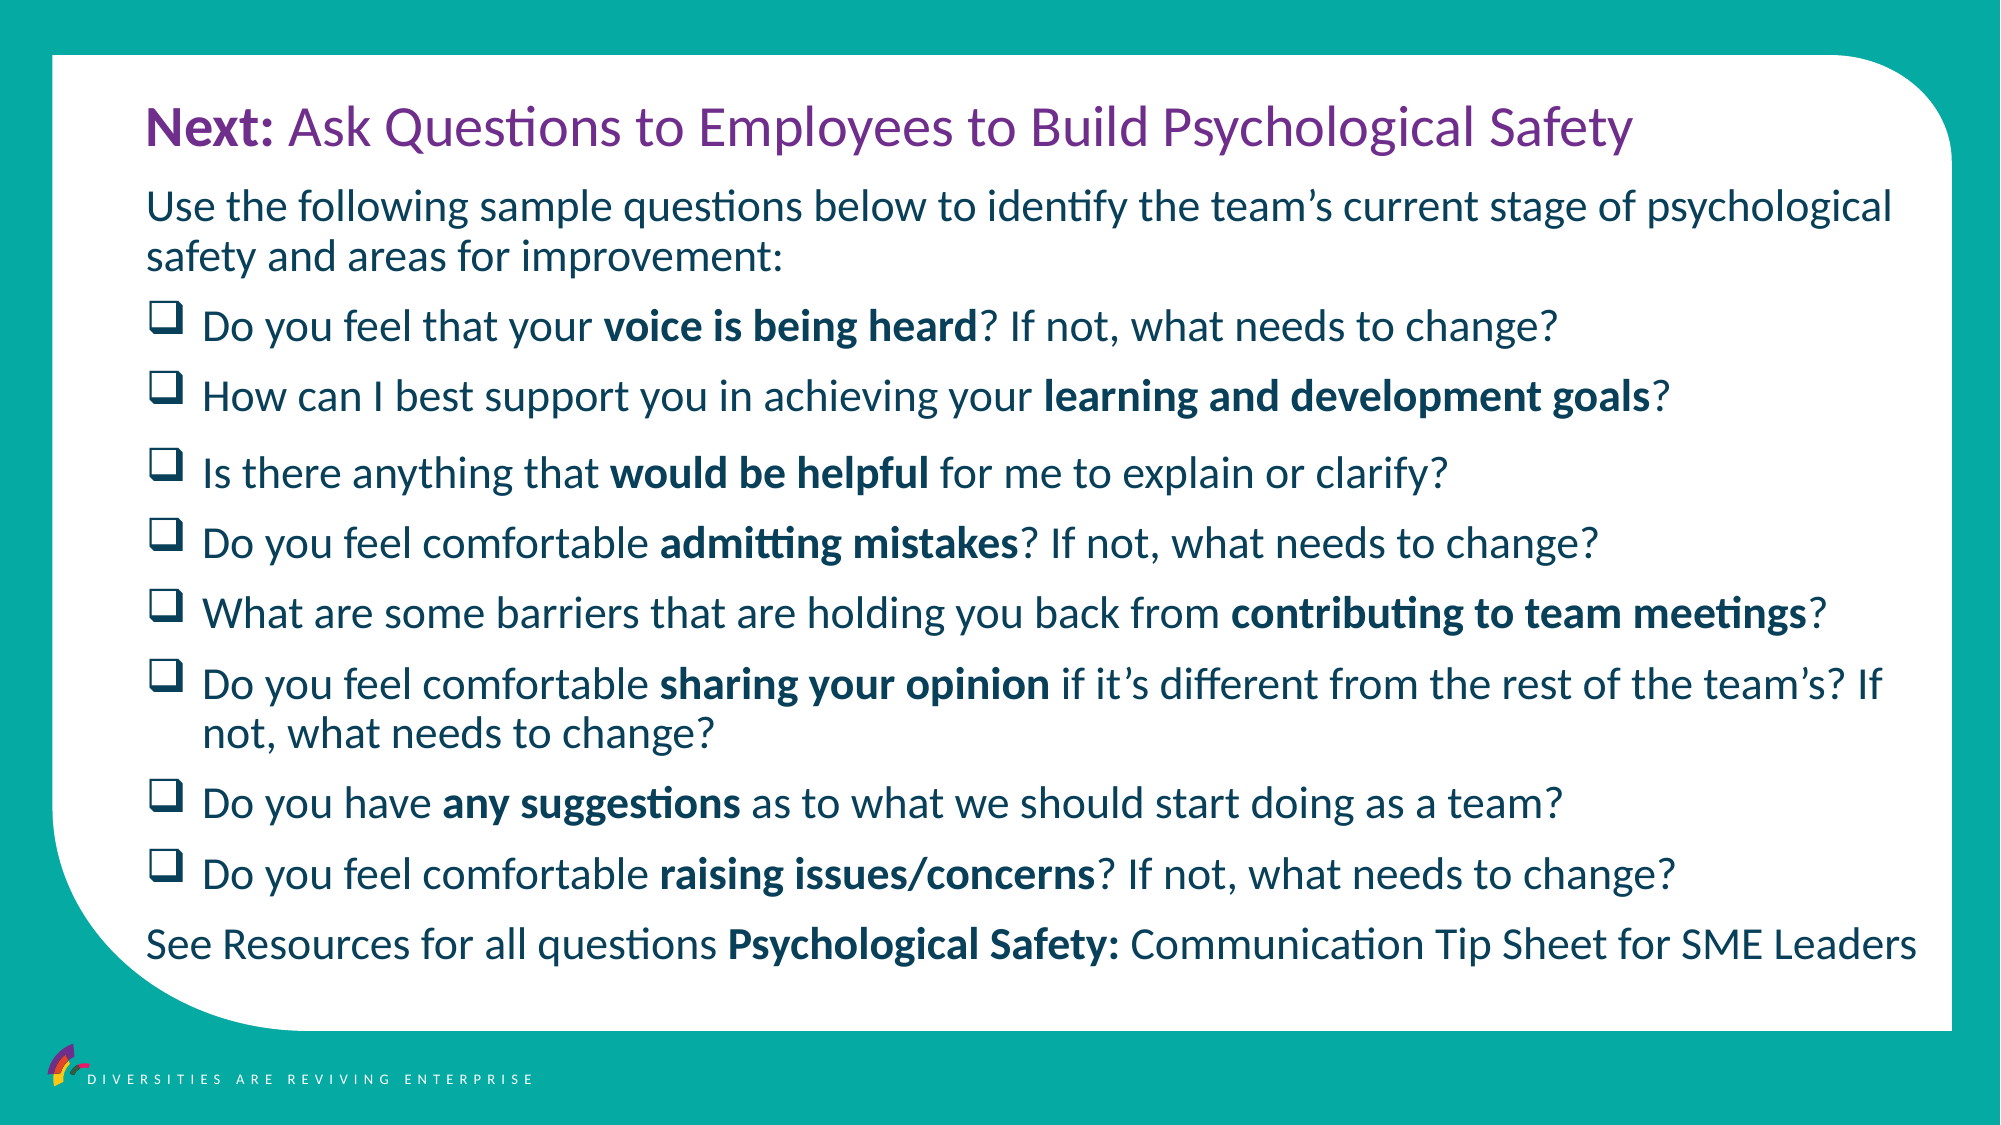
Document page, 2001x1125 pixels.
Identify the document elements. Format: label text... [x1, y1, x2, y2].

list Next: Ask Questions to Employees to Build Psychological Safety [130, 88, 1869, 221]
list Use the following sample questions below to identify the team’s current stage of psychological safety and areas for improvement: Do you feel that your voice is being heard? If not, what needs to change? How can I best support you in achieving your learning and development goals? Is there anything that would be helpful for me to explain or clarify? Do you feel comfortable admitting mistakes? If not, what needs to change? What are some barriers that are holding you back from contributing to team meetings? Do you feel comfortable sharing your opinion if it’s different from the rest of the team’s? If not, what needs to change? Do you have any suggestions as to what we should start doing as a team? Do you feel comfortable raising issues/concerns? If not, what needs to change? See Resources for all questions Psychological Safety: Communication Tip Sheet for SME Leaders [130, 174, 1953, 807]
